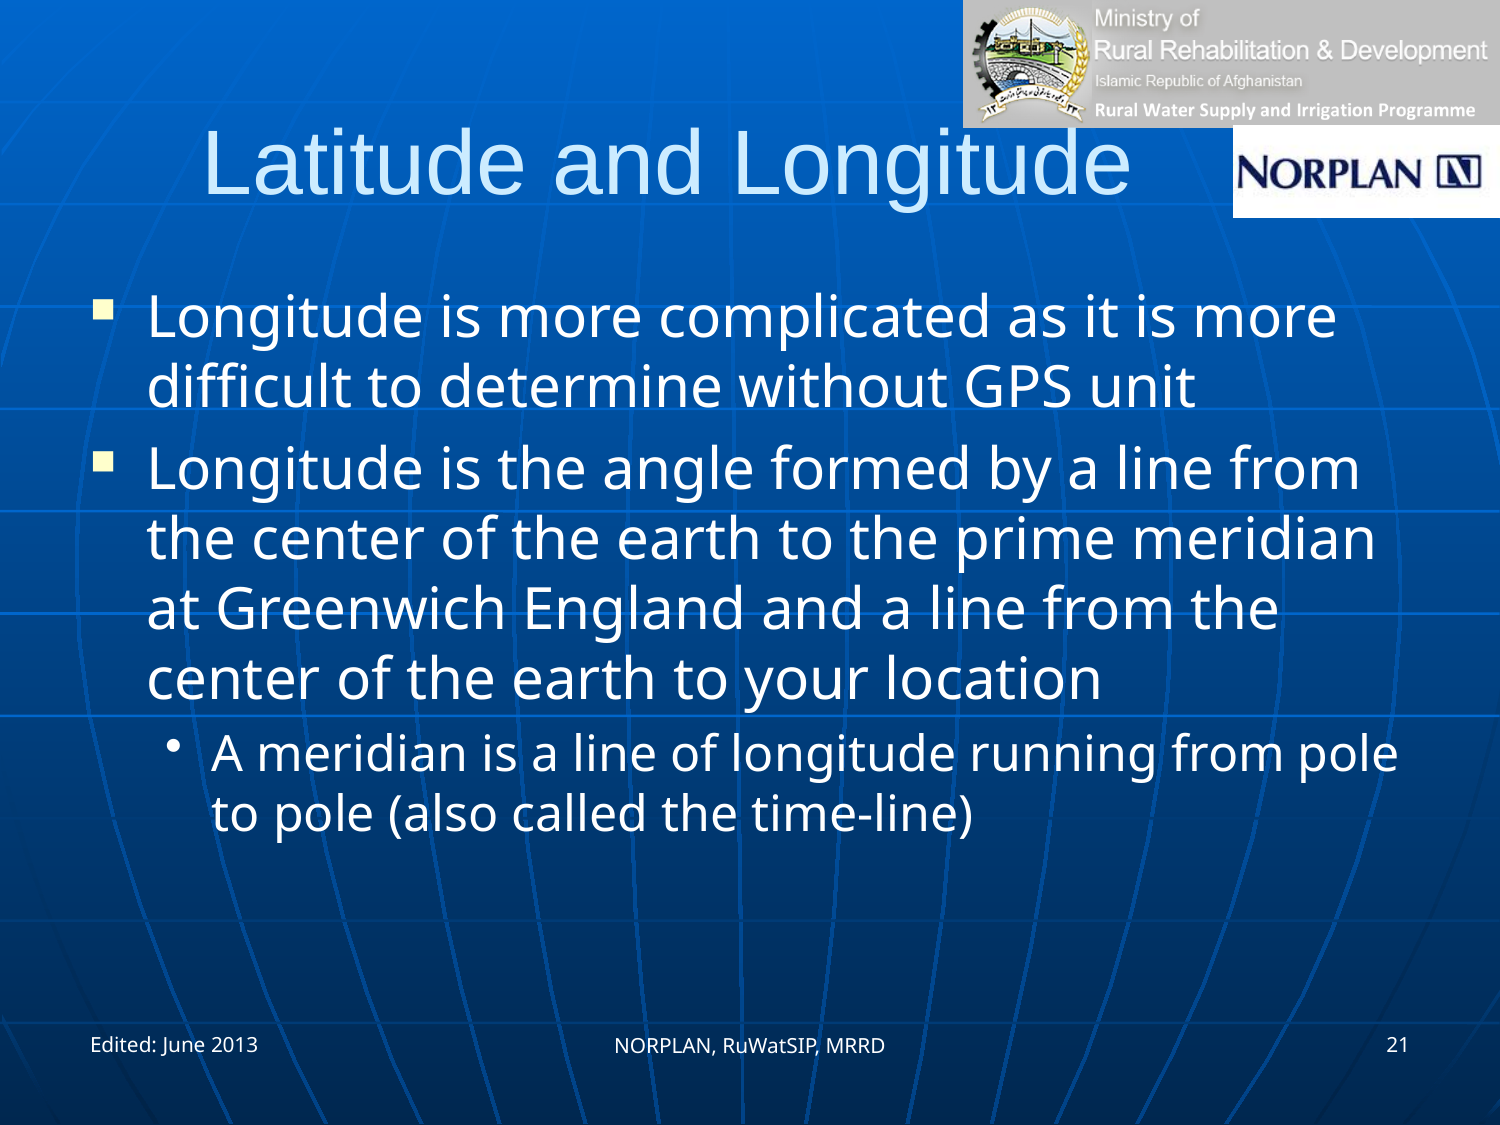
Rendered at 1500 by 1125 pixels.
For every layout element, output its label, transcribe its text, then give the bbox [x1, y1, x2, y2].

footer NORPLAN, RuWatSIP, MRRD [512, 1024, 988, 1101]
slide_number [74, 1023, 426, 1100]
slide_number 21 [1074, 1023, 1426, 1100]
list Longitude is more complicated as it is more difficult to determine without GPS unit Longitude is the angle formed by a line from the center of the earth to the prime meridian at Greenwich England and a line from the center of the earth to your location A meridian is a line of longitude running from pole to pole (also called the time-line) [74, 271, 1426, 976]
picture [963, 0, 1500, 218]
title Latitude and Longitude [74, 63, 1262, 252]
